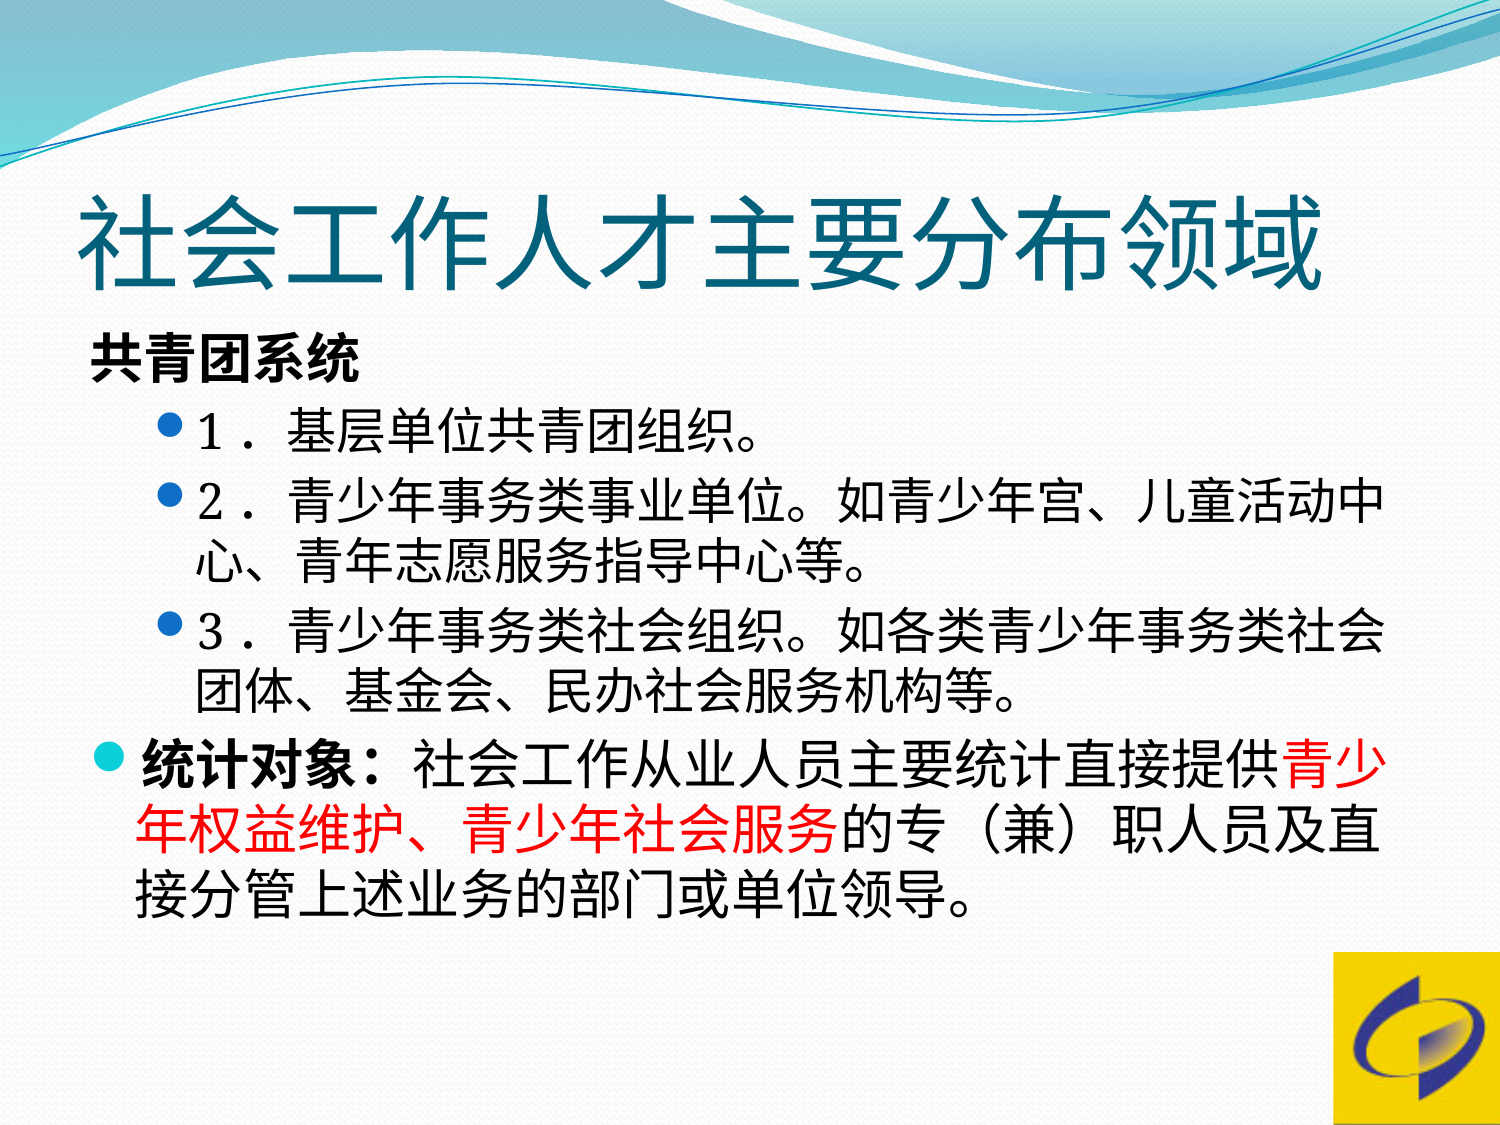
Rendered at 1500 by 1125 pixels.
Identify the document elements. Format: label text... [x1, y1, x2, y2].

list 共青团系统 1．基层单位共青团组织。 2．青少年事务类事业单位。如青少年宫、儿童活动中心、青年志愿服务指导中心等。 3．青少年事务类社会组织。如各类青少年事务类社会团体、基金会、民办社会服务机构等。 统计对象：社会工作从业人员主要统计直接提供青少年权益维护、青少年社会服务的专（兼）职人员及直接分管上述业务的部门或单位领导。 [75, 317, 1425, 1038]
title 社会工作人才主要分布领域 [75, 115, 1425, 303]
picture [1333, 952, 1500, 1125]
